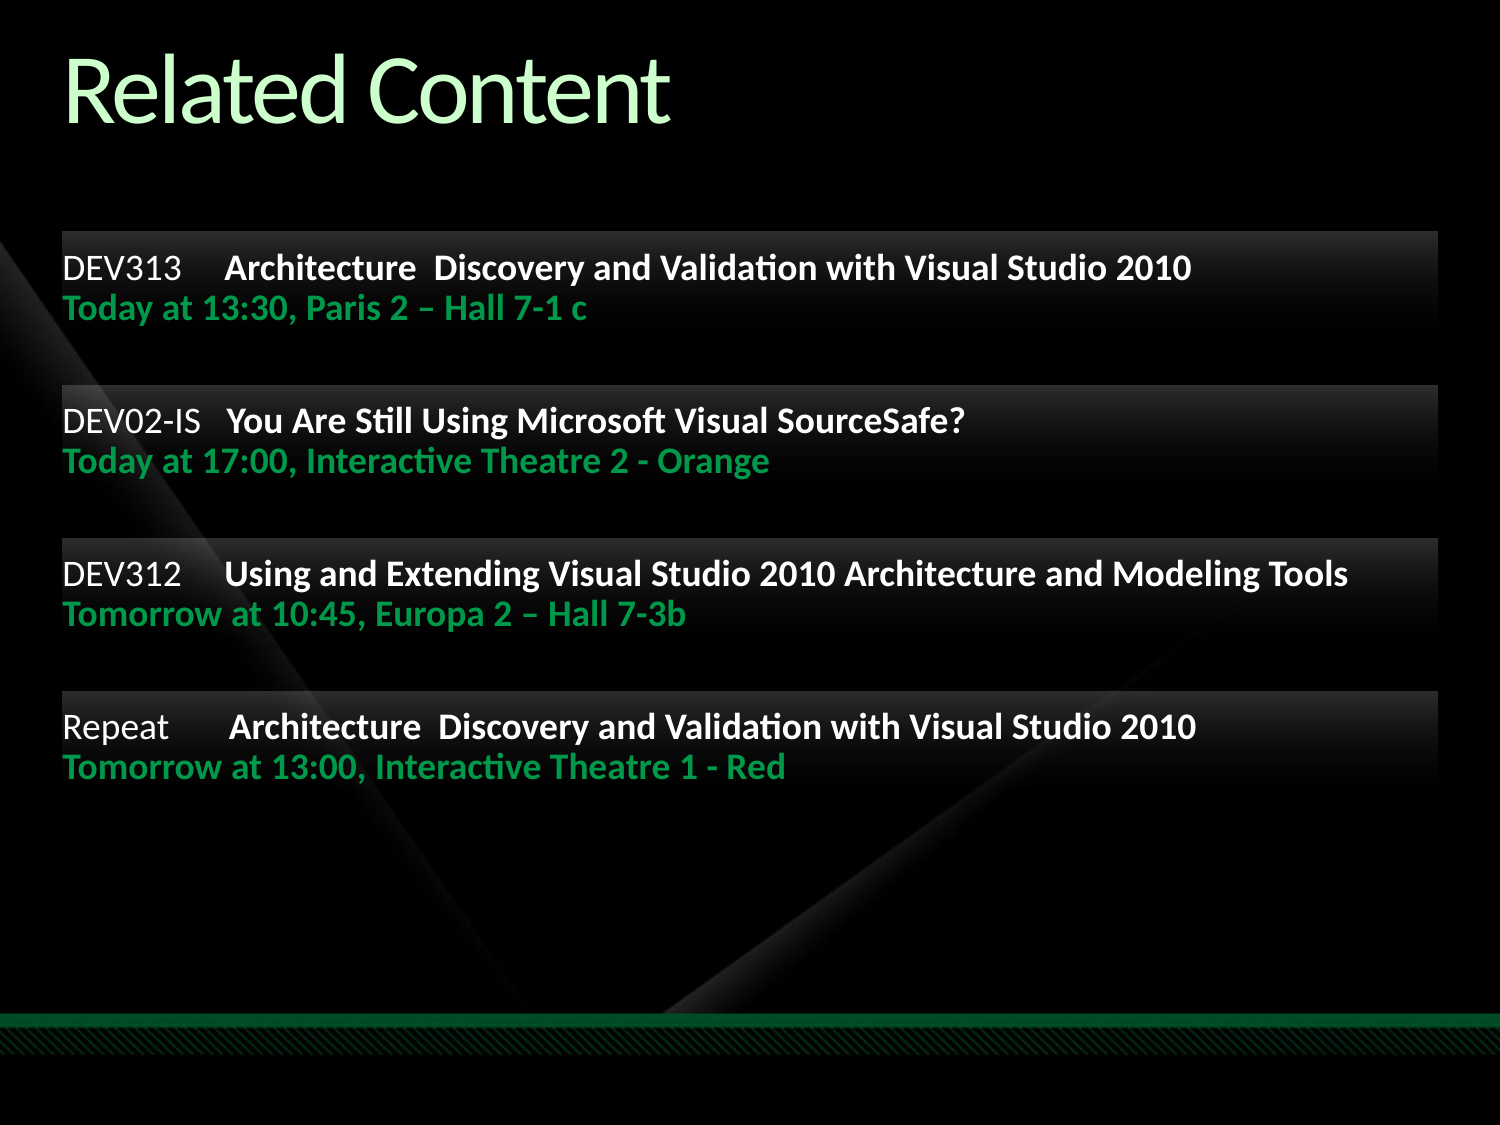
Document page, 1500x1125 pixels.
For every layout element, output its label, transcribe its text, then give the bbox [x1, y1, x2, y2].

picture [0, 0, 1500, 1125]
list Repeat Architecture Discovery and Validation with Visual Studio 2010 Tomorrow at 13:00, Interactive Theatre 1 - Red [62, 690, 1439, 804]
list DEV312 Using and Extending Visual Studio 2010 Architecture and Modeling Tools Tomorrow at 10:45, Europa 2 – Hall 7-3b [62, 537, 1439, 651]
list DEV02-IS You Are Still Using Microsoft Visual SourceSafe? Today at 17:00, Interactive Theatre 2 - Orange [62, 384, 1439, 498]
list DEV313 Architecture Discovery and Validation with Visual Studio 2010 Today at 13:30, Paris 2 – Hall 7-1 c [62, 231, 1439, 345]
title Related Content [62, 37, 1437, 147]
